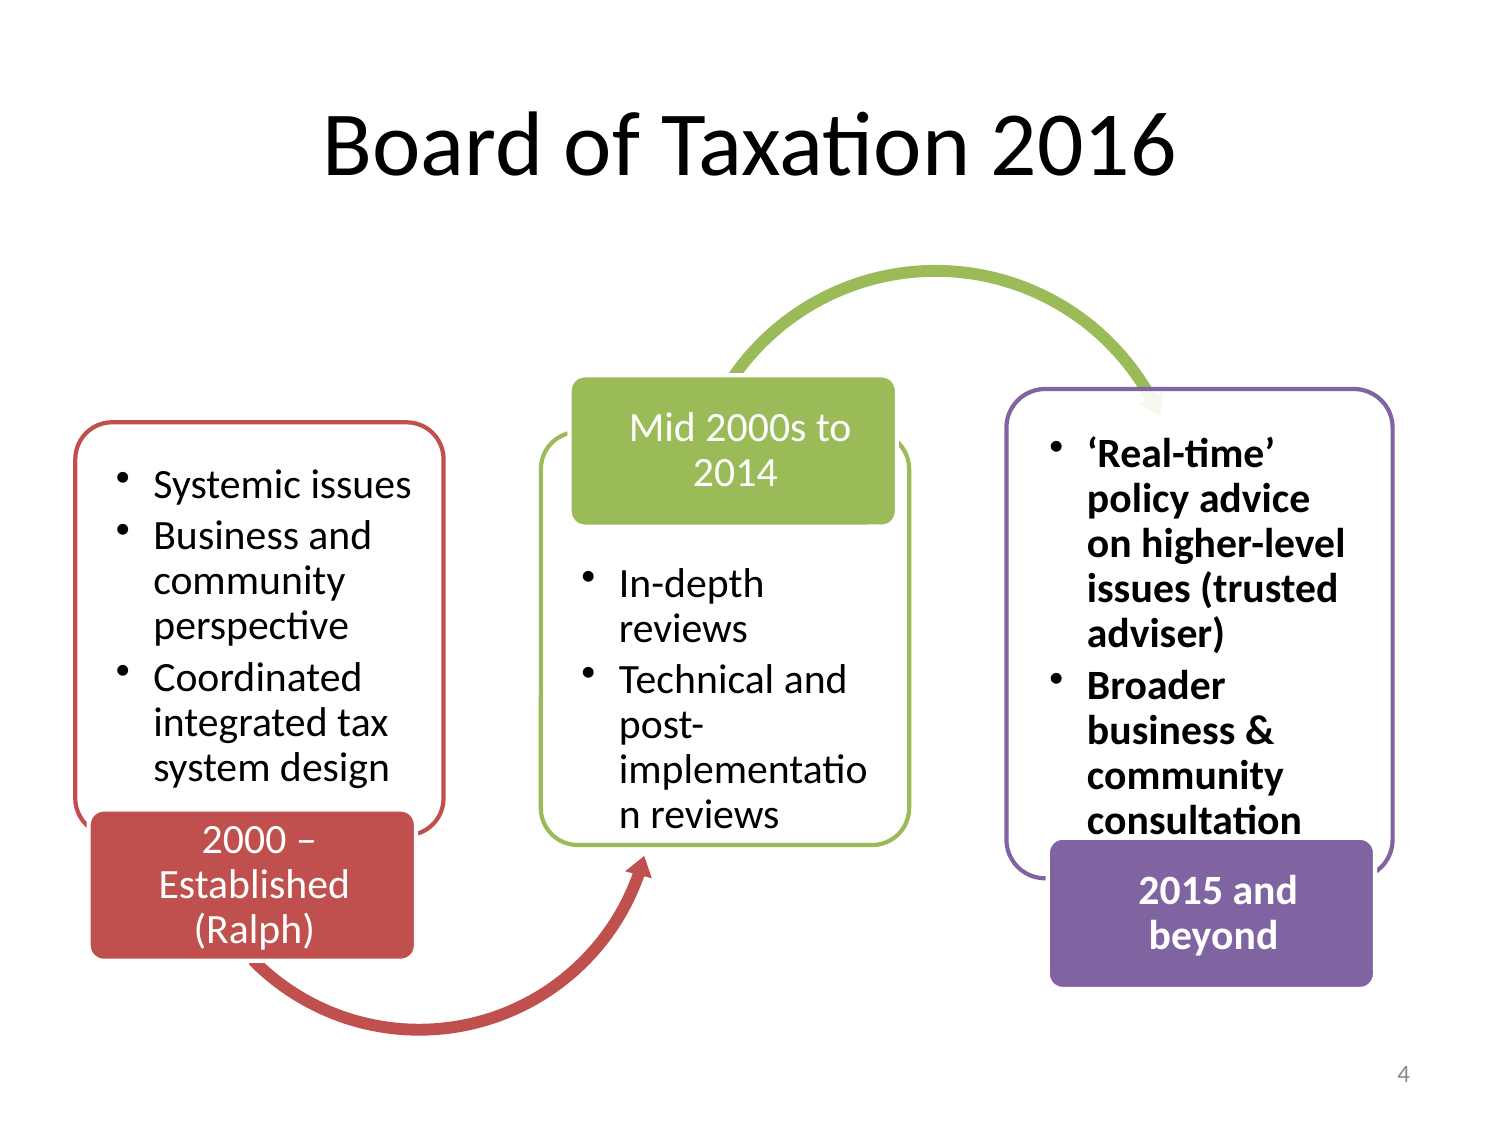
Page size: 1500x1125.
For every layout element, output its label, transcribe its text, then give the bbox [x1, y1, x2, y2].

title Board of Taxation 2016 [75, 45, 1425, 233]
slide_number 4 [1074, 1042, 1425, 1103]
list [74, 262, 1426, 1006]
